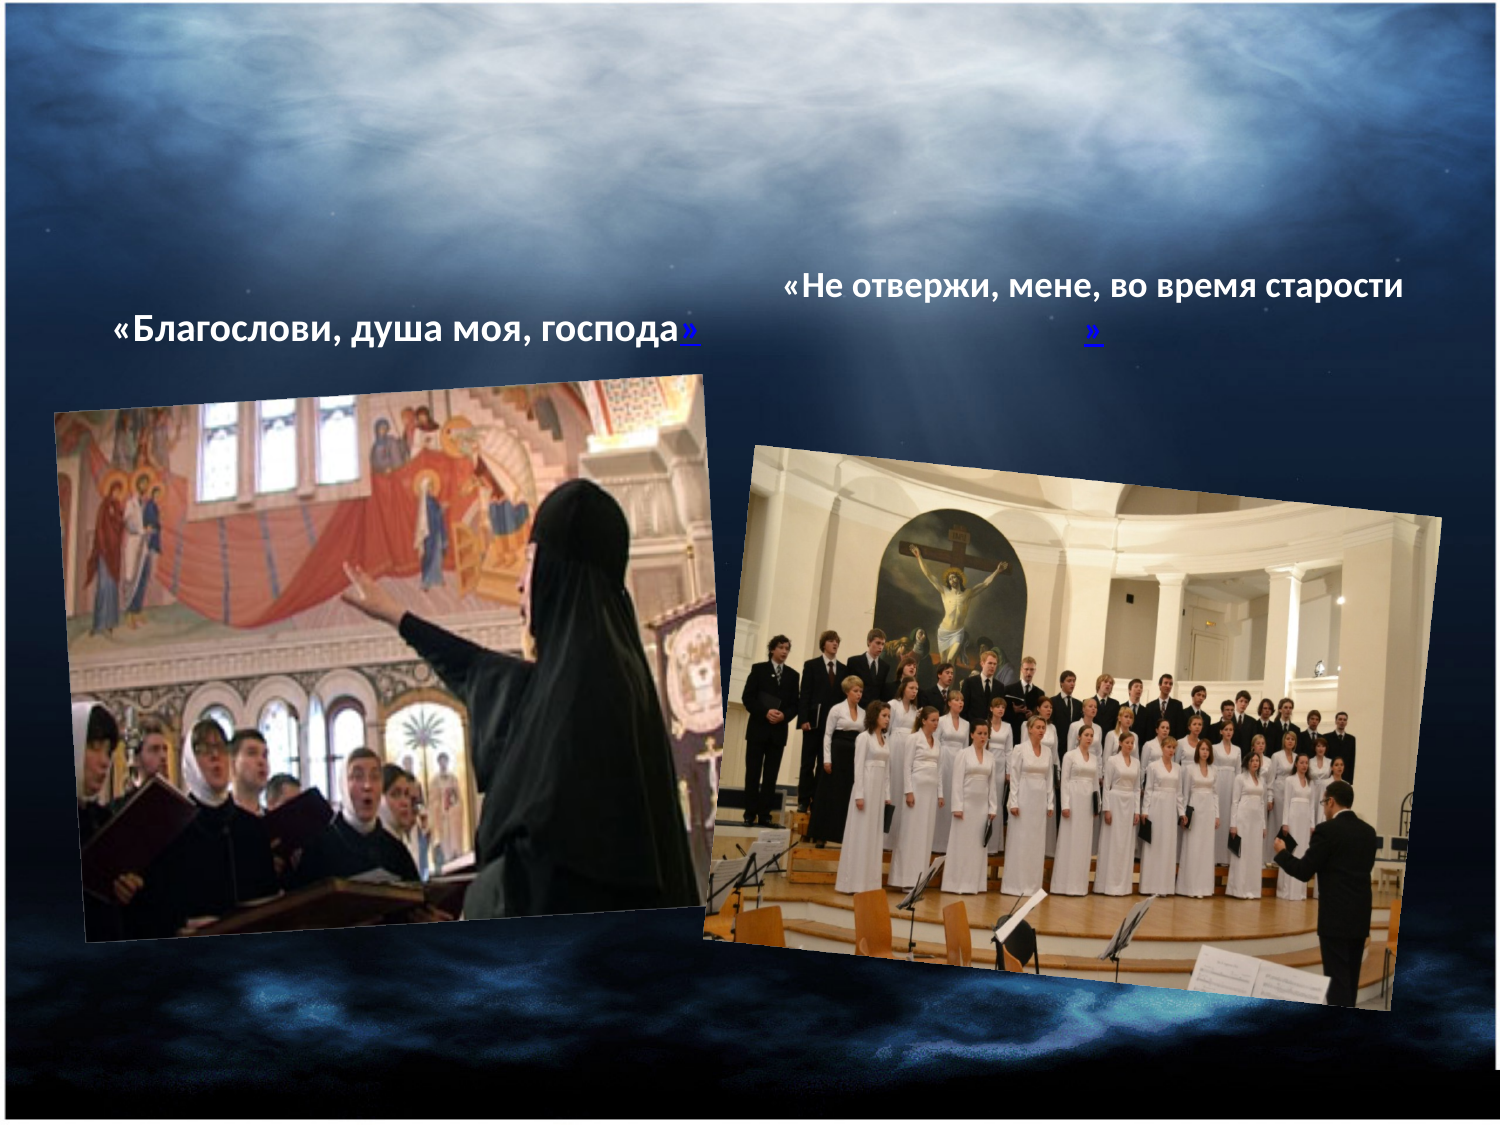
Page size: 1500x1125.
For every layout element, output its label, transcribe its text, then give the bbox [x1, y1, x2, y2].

list «Благослови, душа моя, господа» [75, 251, 738, 357]
list «Не отвержи, мене, во время старости» [761, 251, 1425, 357]
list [68, 392, 719, 925]
picture [0, 0, 1500, 1125]
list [726, 478, 1418, 976]
